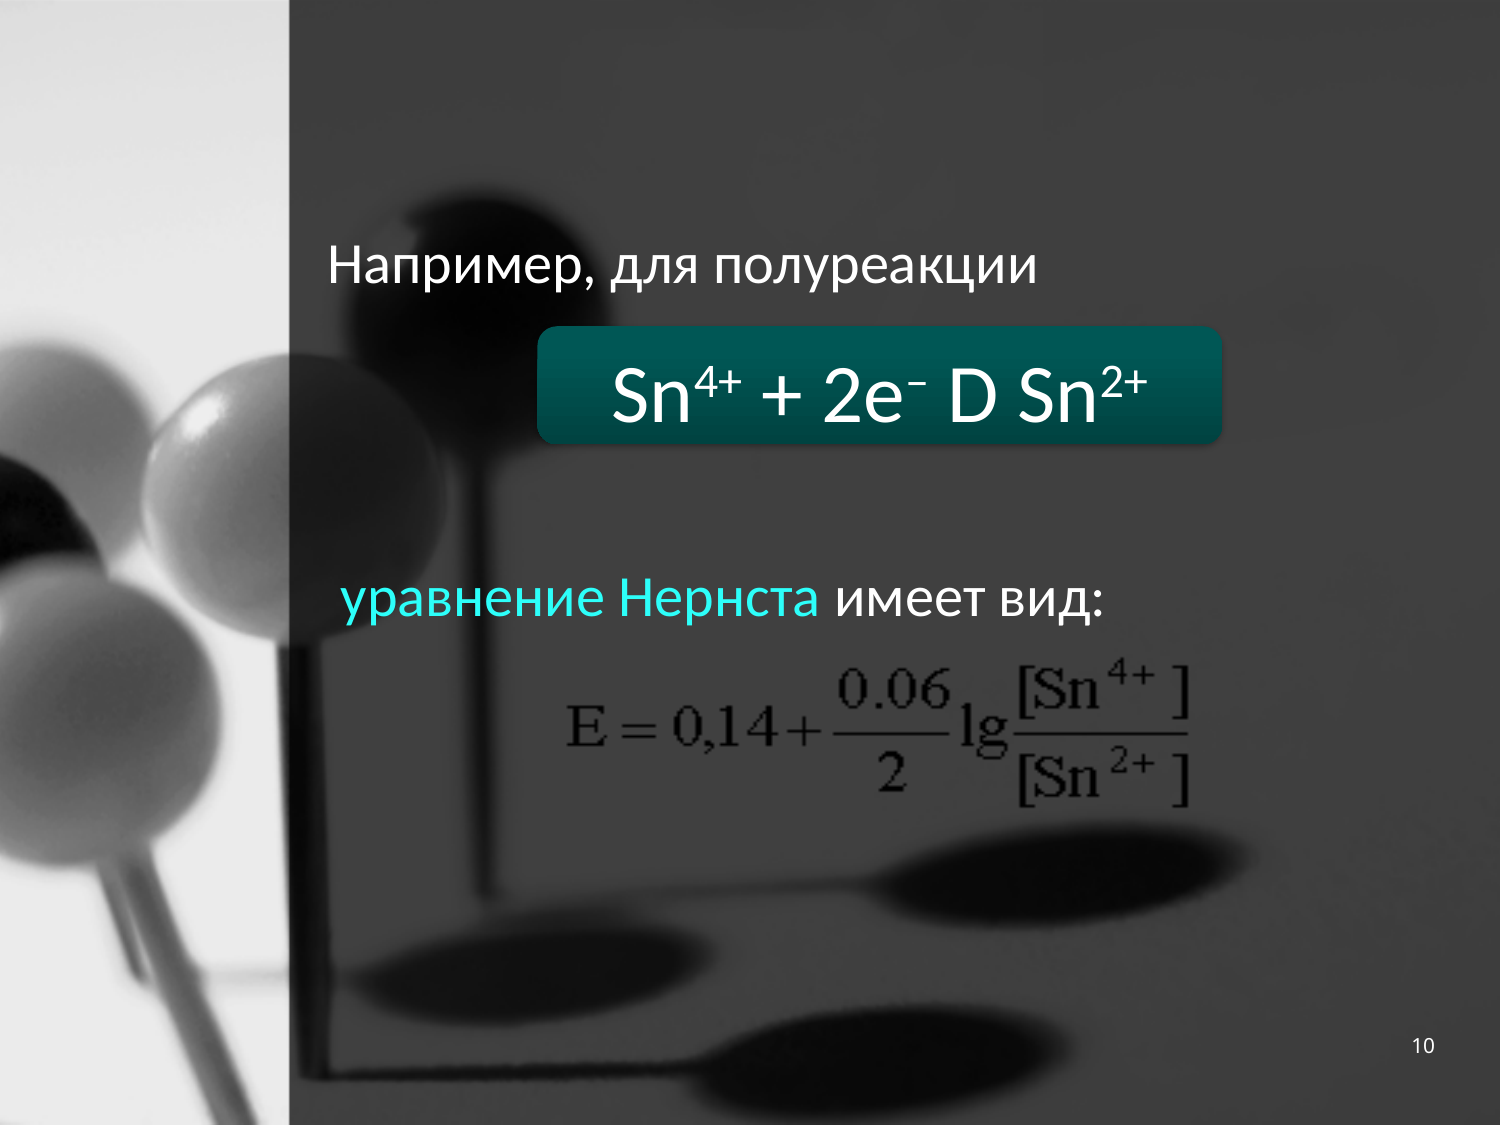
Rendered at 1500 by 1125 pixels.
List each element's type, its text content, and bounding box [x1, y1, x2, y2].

slide_number 10 [1237, 1025, 1450, 1100]
list Например, для полуреакции уравнение Нернста имеет вид: [312, 237, 1451, 1001]
text_box Sn4+ + 2e– D Sn2+ [537, 326, 1223, 445]
picture [0, 0, 1500, 1125]
